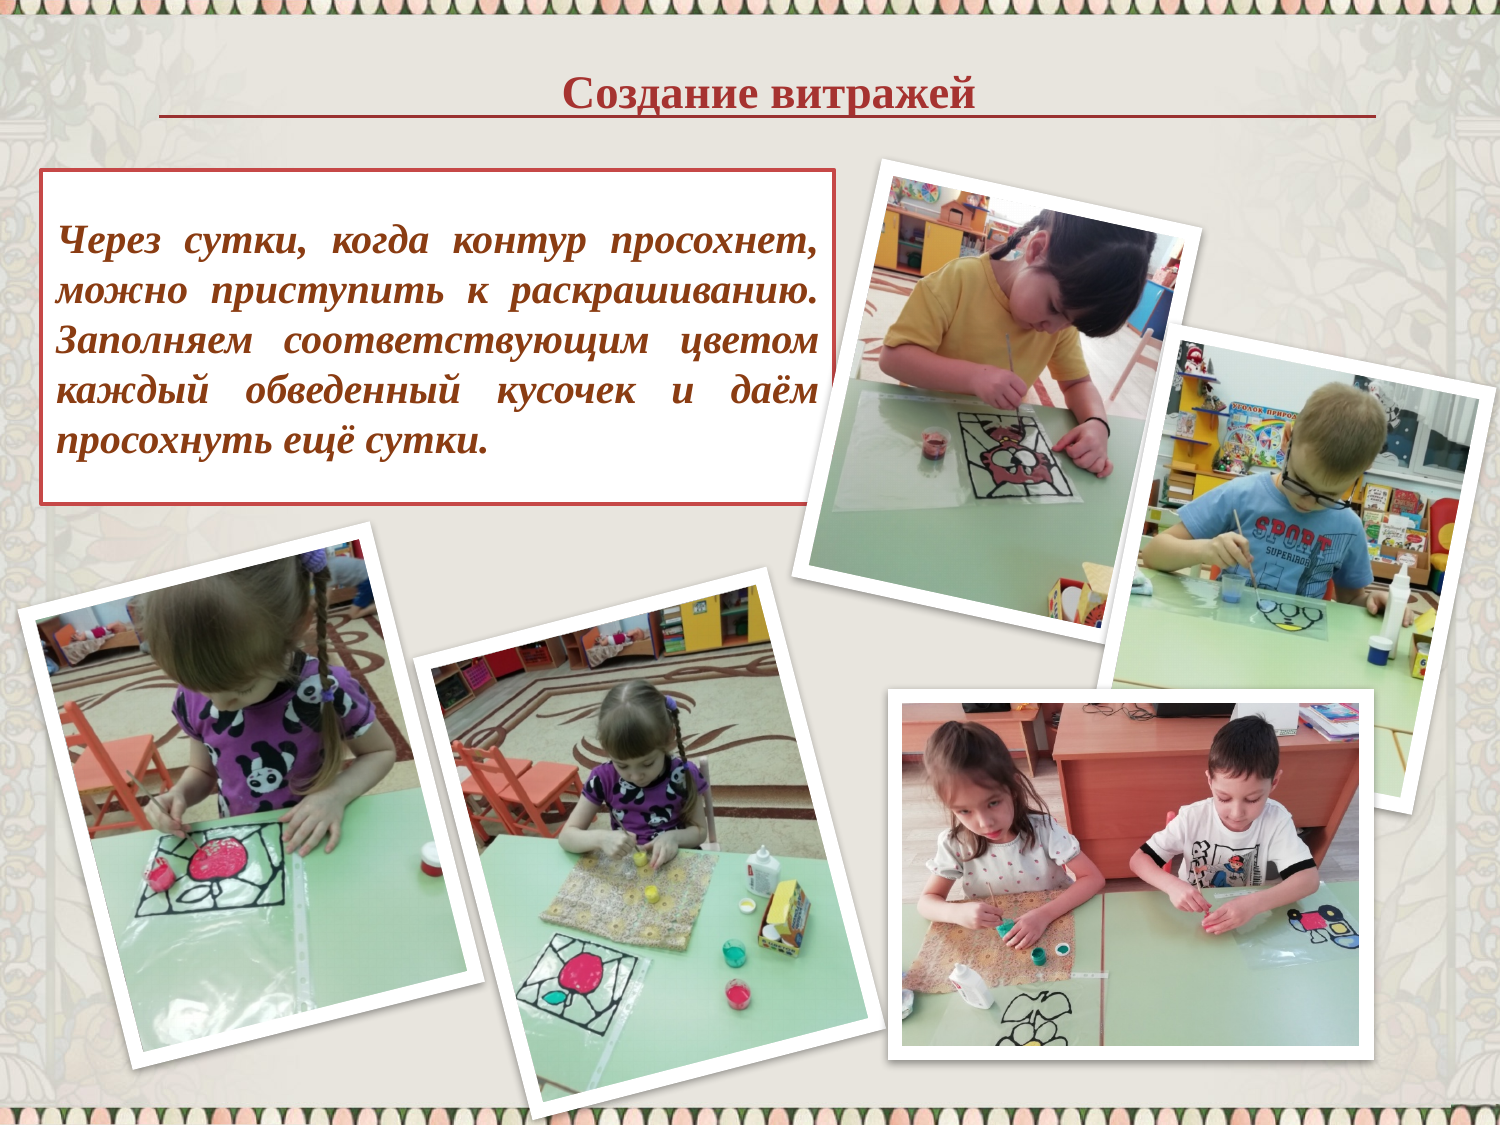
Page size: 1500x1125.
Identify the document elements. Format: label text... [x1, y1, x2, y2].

picture [0, 0, 1500, 1125]
text_box Создание витражей [112, 54, 1427, 126]
text_box Через сутки, когда контур просохнет, можно приступить к раскрашиванию. Заполняем соответствующим цветом каждый обведенный кусочек и даём просохнуть ещё сутки. [39, 168, 836, 506]
